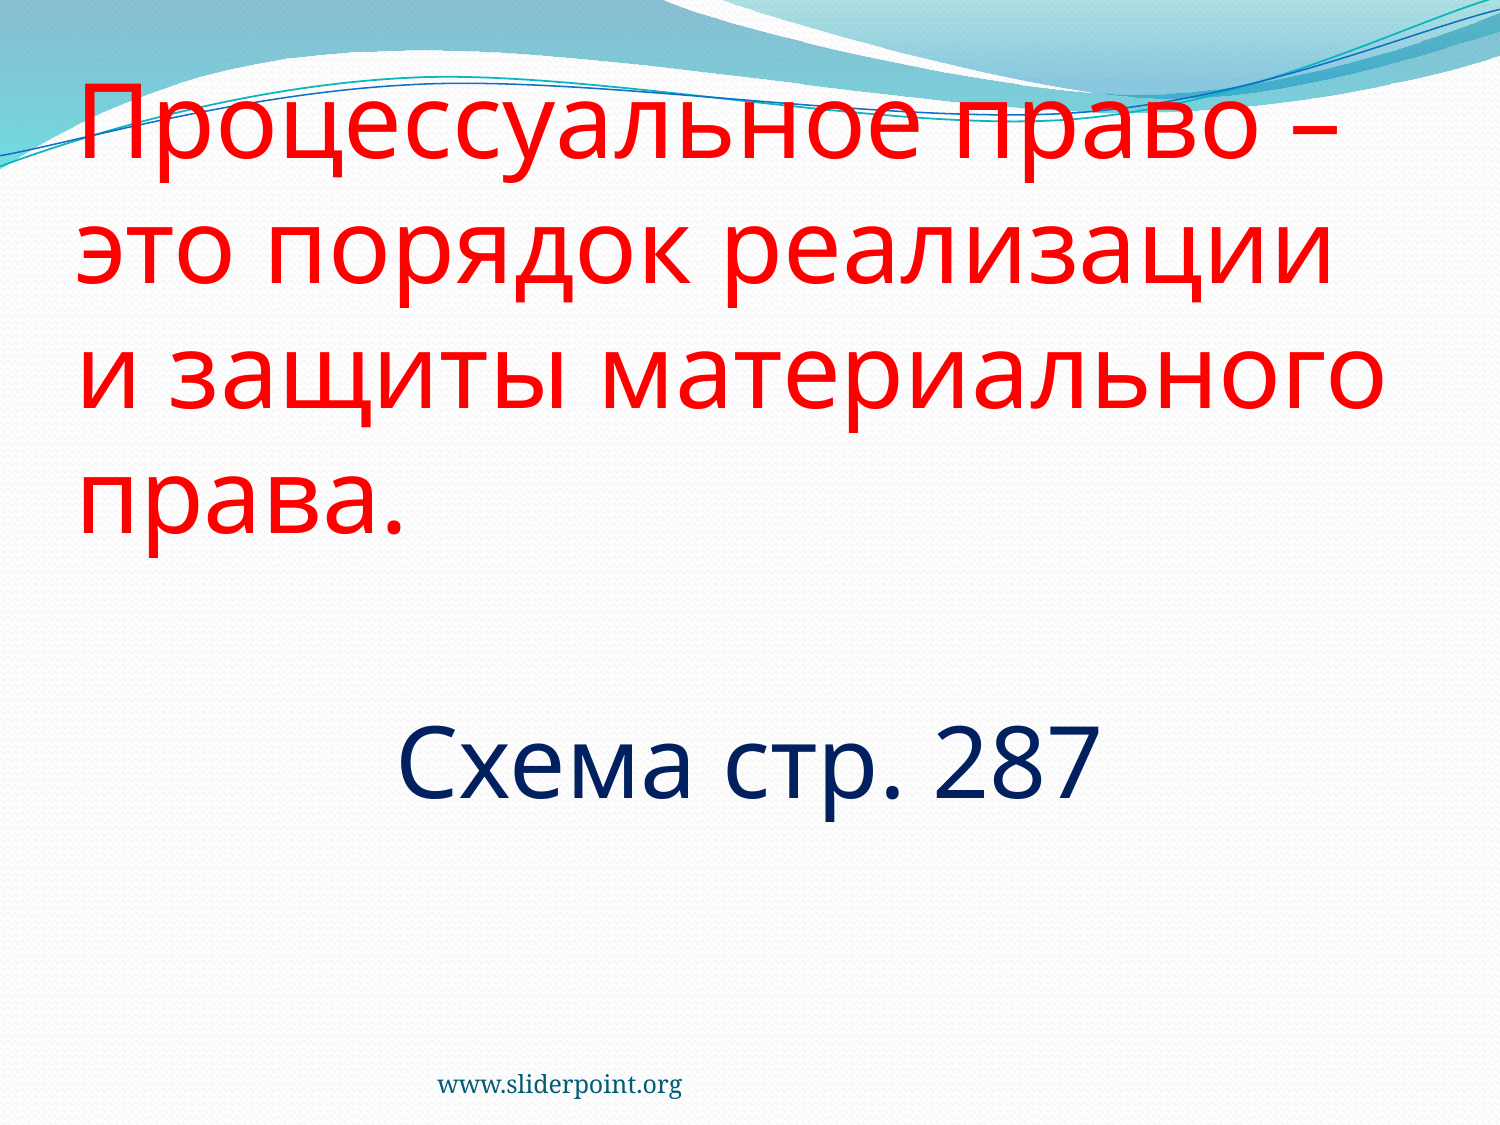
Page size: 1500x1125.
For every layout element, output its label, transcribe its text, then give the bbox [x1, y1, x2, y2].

list Схема стр. 287 [75, 691, 1425, 1005]
title Процессуальное право – это порядок реализации и защиты материального права. [75, 45, 1425, 680]
footer www.sliderpoint.org [437, 1042, 988, 1103]
